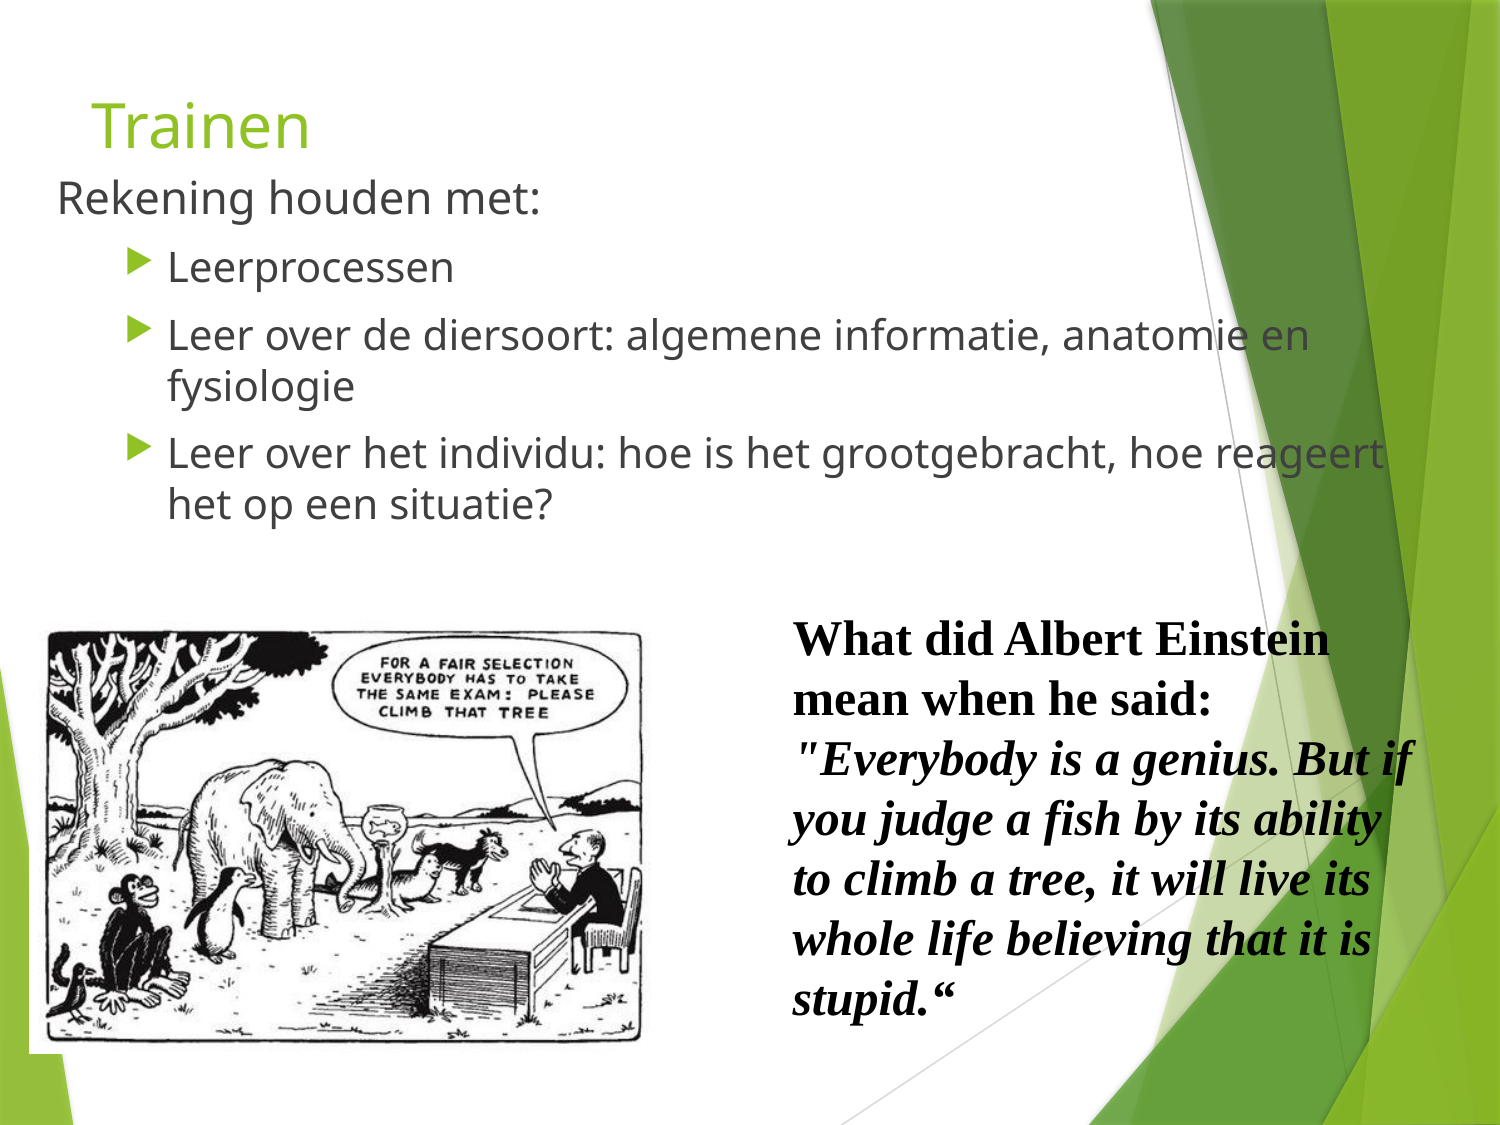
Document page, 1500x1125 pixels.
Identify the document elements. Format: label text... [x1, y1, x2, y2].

list Rekening houden met: Leerprocessen Leer over de diersoort: algemene informatie, anatomie en fysiologie Leer over het individu: hoe is het grootgebracht, hoe reageert het op een situatie? [41, 161, 1427, 539]
picture [28, 621, 656, 1055]
text_box What did Albert Einstein mean when he said: "Everybody is a genius. But if you judge a fish by its ability to climb a tree, it will live its whole life believing that it is stupid.“ [702, 597, 1436, 1033]
title Trainen [76, 78, 1427, 161]
